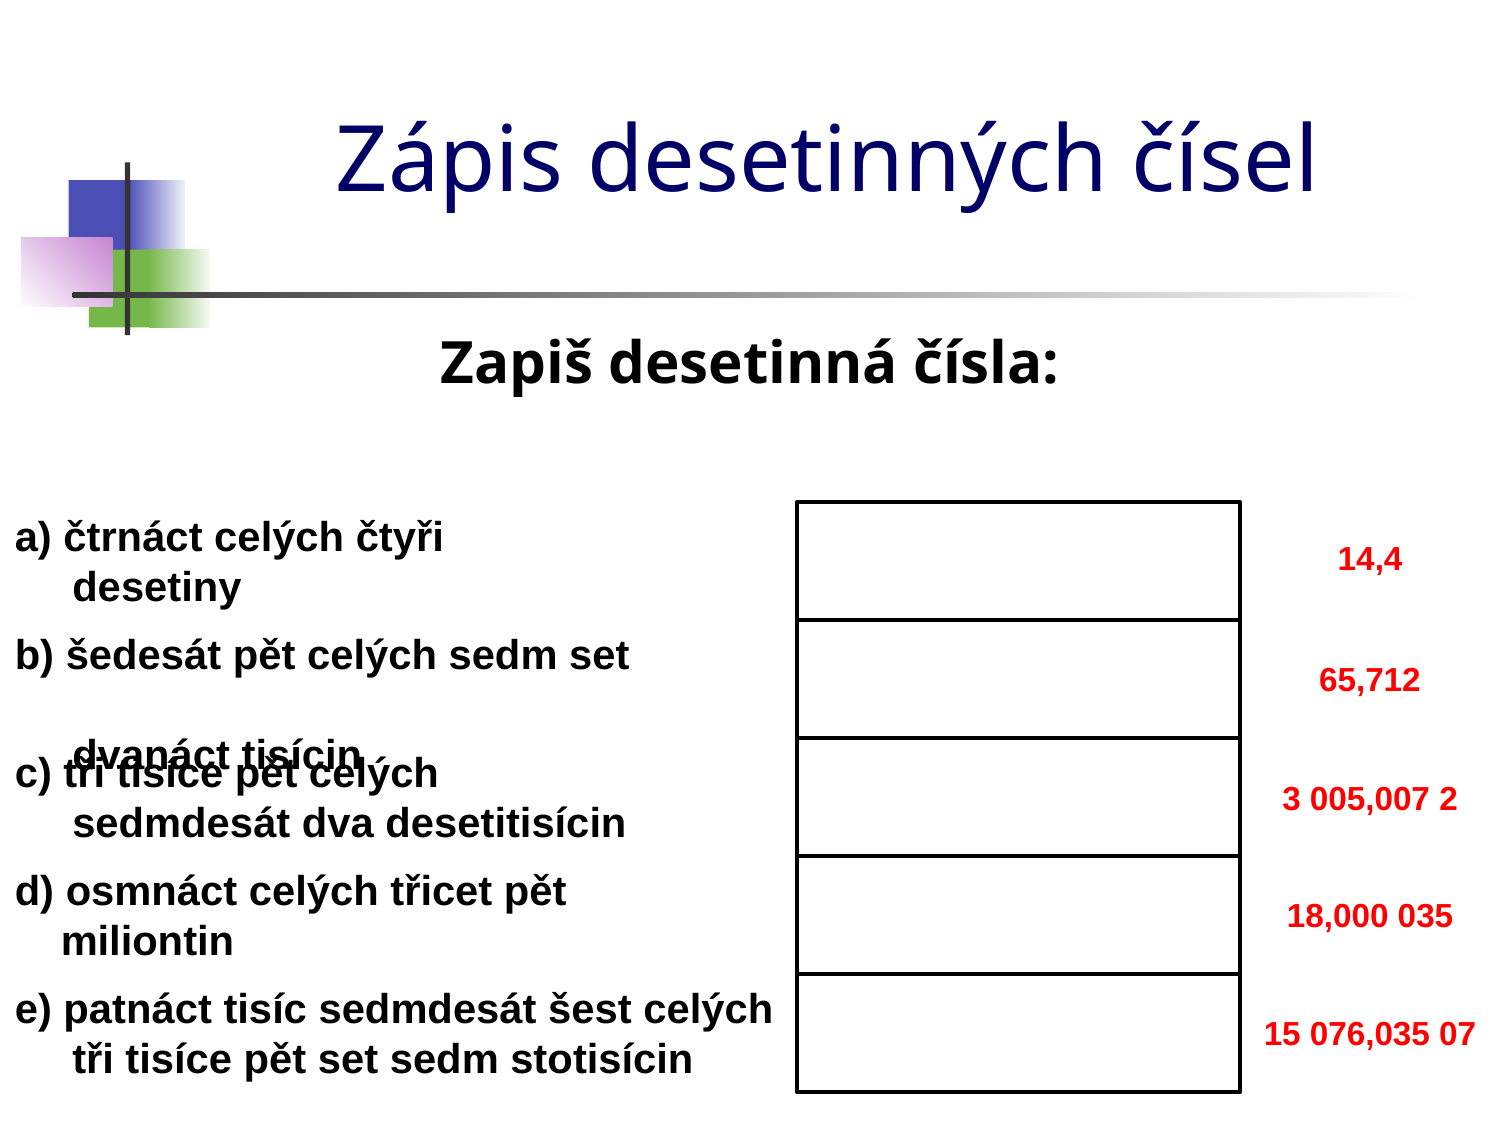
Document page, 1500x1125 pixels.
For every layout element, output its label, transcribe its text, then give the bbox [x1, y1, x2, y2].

text_box c) tři tisíce pět celých sedmdesát dva desetitisícin [0, 738, 680, 853]
text_box 18,000 035 [1240, 886, 1500, 942]
text_box d) osmnáct celých třicet pět miliontin [0, 856, 750, 971]
text_box [797, 856, 1241, 975]
text_box [797, 620, 1241, 738]
text_box b) šedesát pět celých sedm set dvanáct tisícin [0, 620, 656, 738]
text_box Zapiš desetinná čísla: [0, 317, 1500, 399]
text_box [797, 975, 1241, 1093]
text_box [797, 501, 1241, 620]
text_box 14,4 [1240, 529, 1500, 585]
text_box 3 005,007 2 [1240, 769, 1500, 825]
text_box 15 076,035 07 [1240, 1004, 1500, 1060]
text_box e) patnáct tisíc sedmdesát šest celých tři tisíce pět set sedm stotisícin [0, 974, 797, 1090]
title Zápis desetinných čísel [188, 34, 1468, 276]
text_box a) čtrnáct celých čtyři desetiny [0, 501, 579, 617]
text_box [797, 738, 1241, 856]
text_box 65,712 [1240, 650, 1500, 705]
